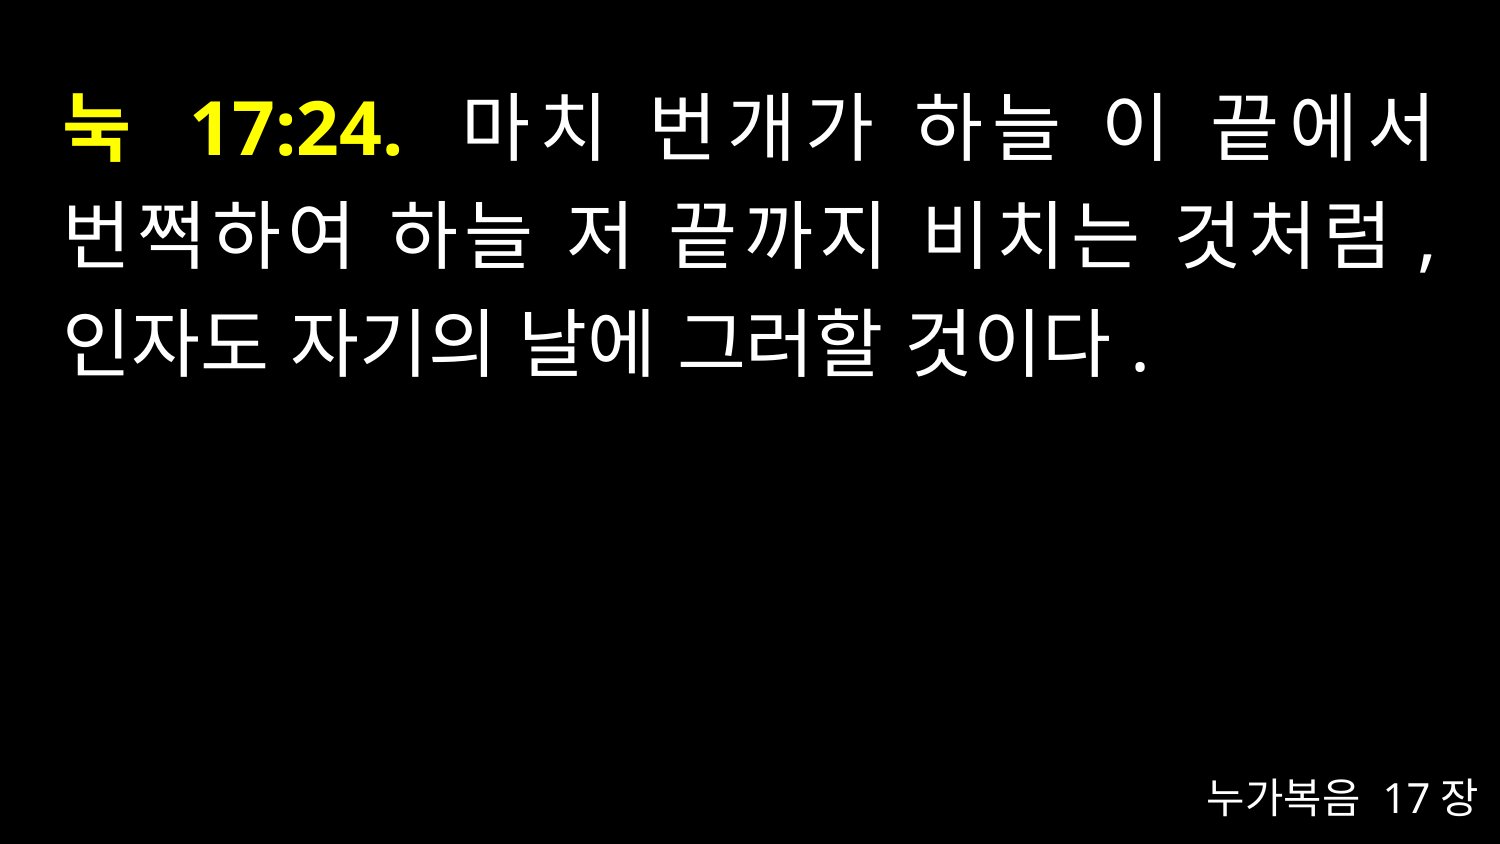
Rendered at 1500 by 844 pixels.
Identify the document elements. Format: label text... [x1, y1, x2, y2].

subtitle 누가복음 17장 [916, 770, 1500, 844]
title 눅 17:24. 마치 번개가 하늘 이 끝에서 번쩍하여 하늘 저 끝까지 비치는 것처럼, 인자도 자기의 날에 그러할 것이다. [0, 0, 1500, 844]
